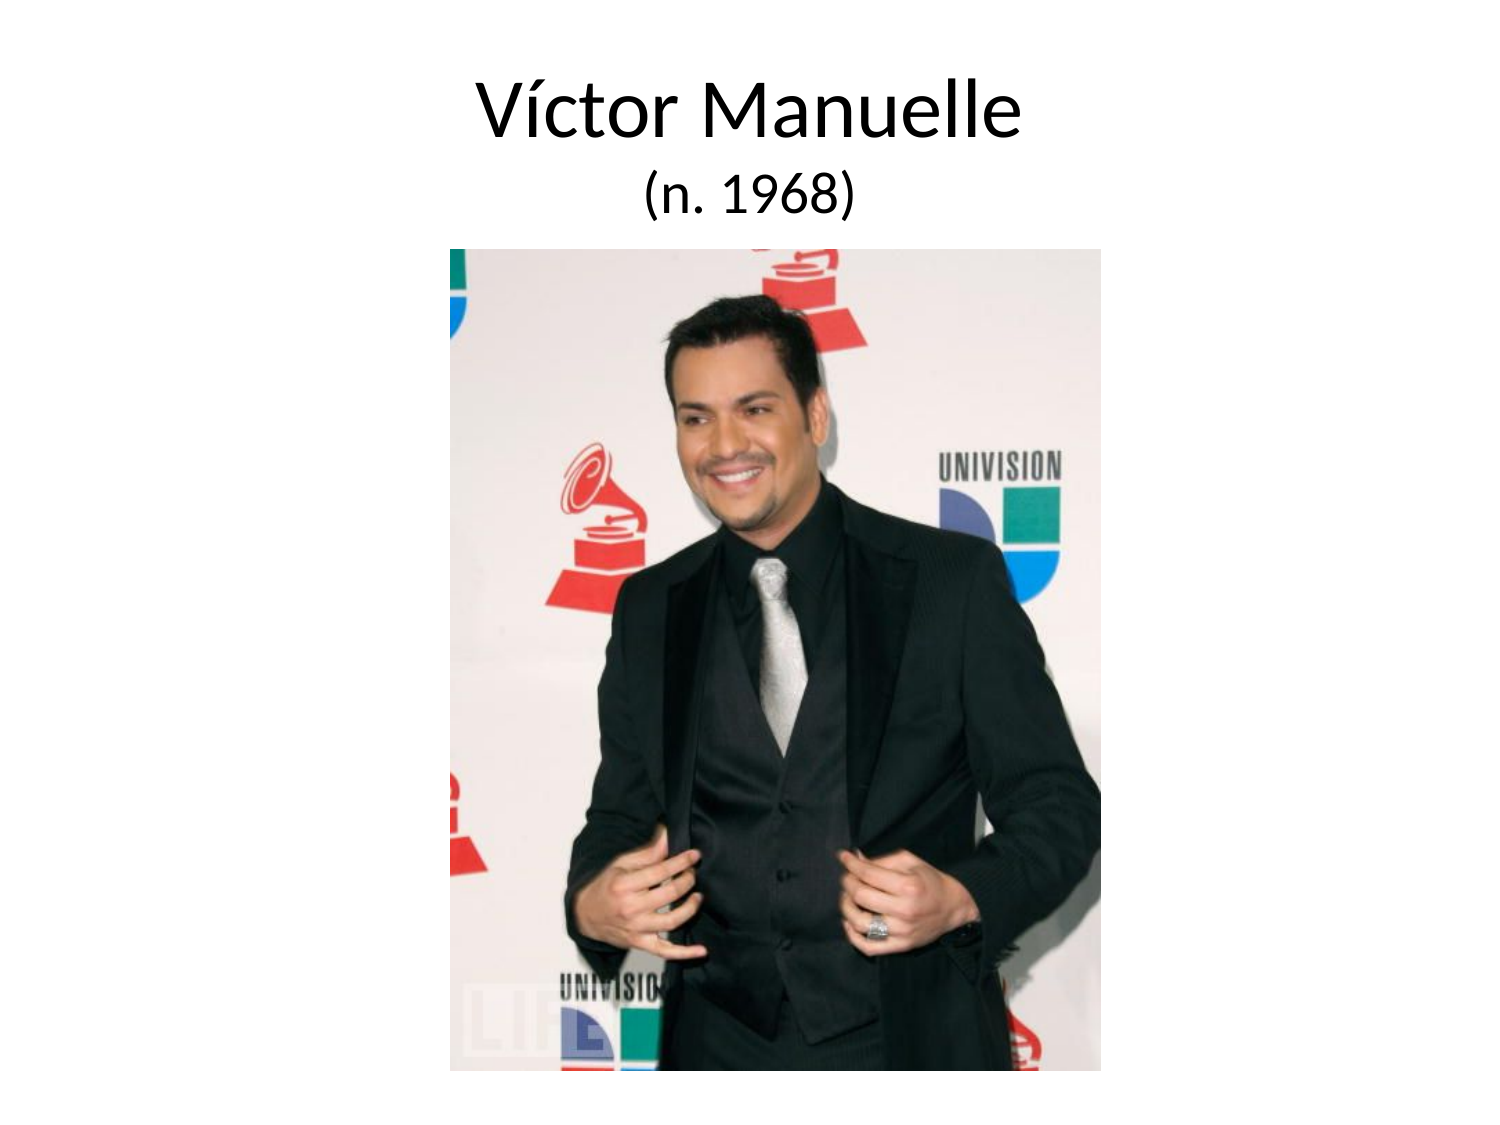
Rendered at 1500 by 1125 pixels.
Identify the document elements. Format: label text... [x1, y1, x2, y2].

title Víctor Manuelle (n. 1968) [75, 45, 1425, 233]
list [449, 249, 1102, 1071]
